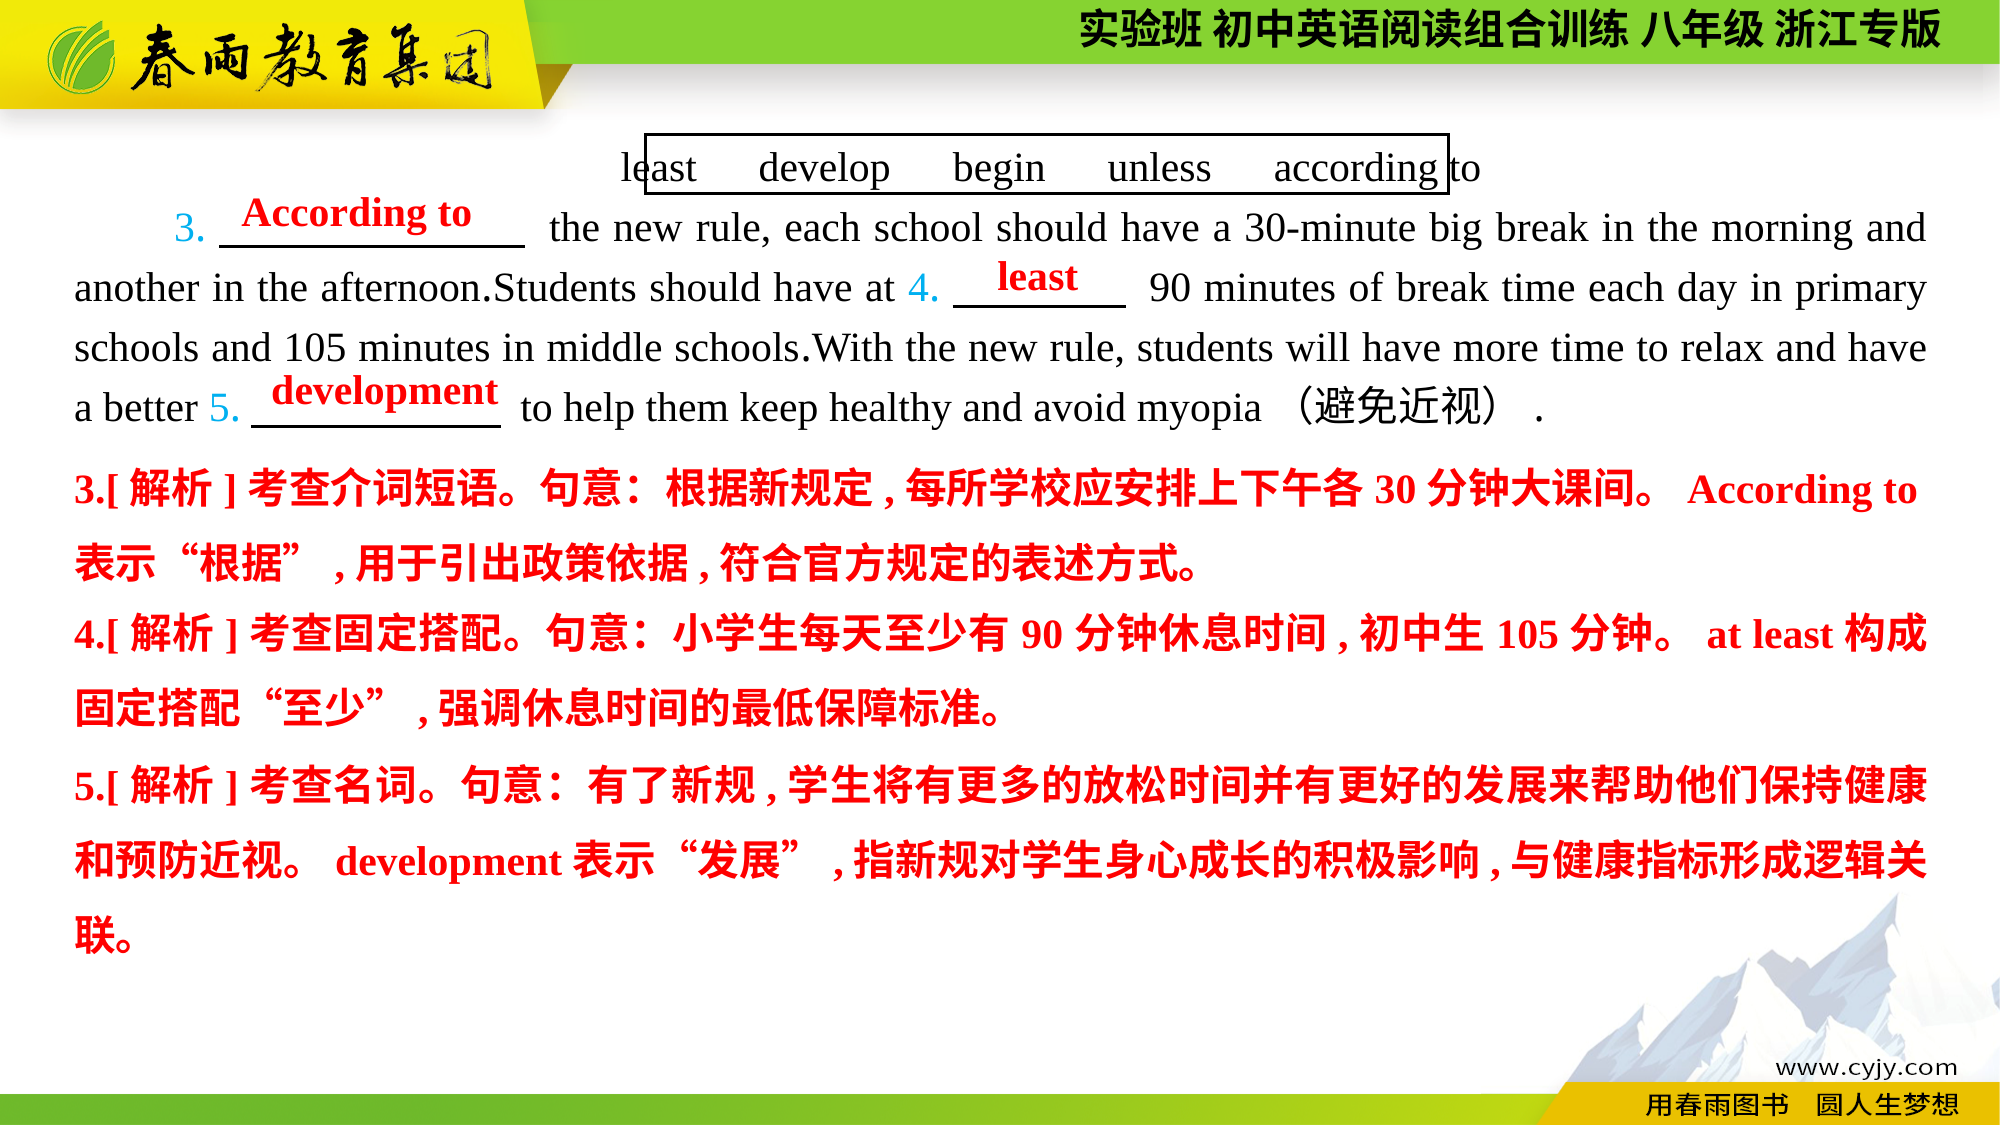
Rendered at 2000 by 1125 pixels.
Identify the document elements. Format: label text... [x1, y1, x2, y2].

text_box 3.[解析]考查介词短语。句意：根据新规定,每所学校应安排上下午各30分钟大课间。According to表示“根据”,用于引出政策依据,符合官方规定的表述方式。 [59, 429, 1944, 574]
text_box According to [226, 177, 488, 243]
text_box [645, 134, 1449, 194]
text_box 4.[解析]考查固定搭配。句意：小学生每天至少有90分钟休息时间,初中生105分钟。at least构成固定搭配“至少”,强调休息时间的最低保障标准。 [59, 574, 1944, 726]
picture [0, 0, 2000, 1125]
text_box 5.[解析]考查名词。句意：有了新规,学生将有更多的放松时间并有更好的发展来帮助他们保持健康和预防近视。development表示“发展”,指新规对学生身心成长的积极影响,与健康指标形成逻辑关联。 [59, 726, 1944, 967]
text_box least [982, 240, 1094, 306]
text_box development [256, 355, 514, 421]
list least develop begin unless according to 3. the new rule, each school should have a 30-minute big break in the morning and another in the afternoon.Students should have at 4. 90 minutes of break time each day in primary schools and 105 minutes in middle schools.With the new rule, students will have more time to relax and have a better 5. to help them keep healthy and avoid myopia（避免近视）. [59, 122, 1944, 429]
